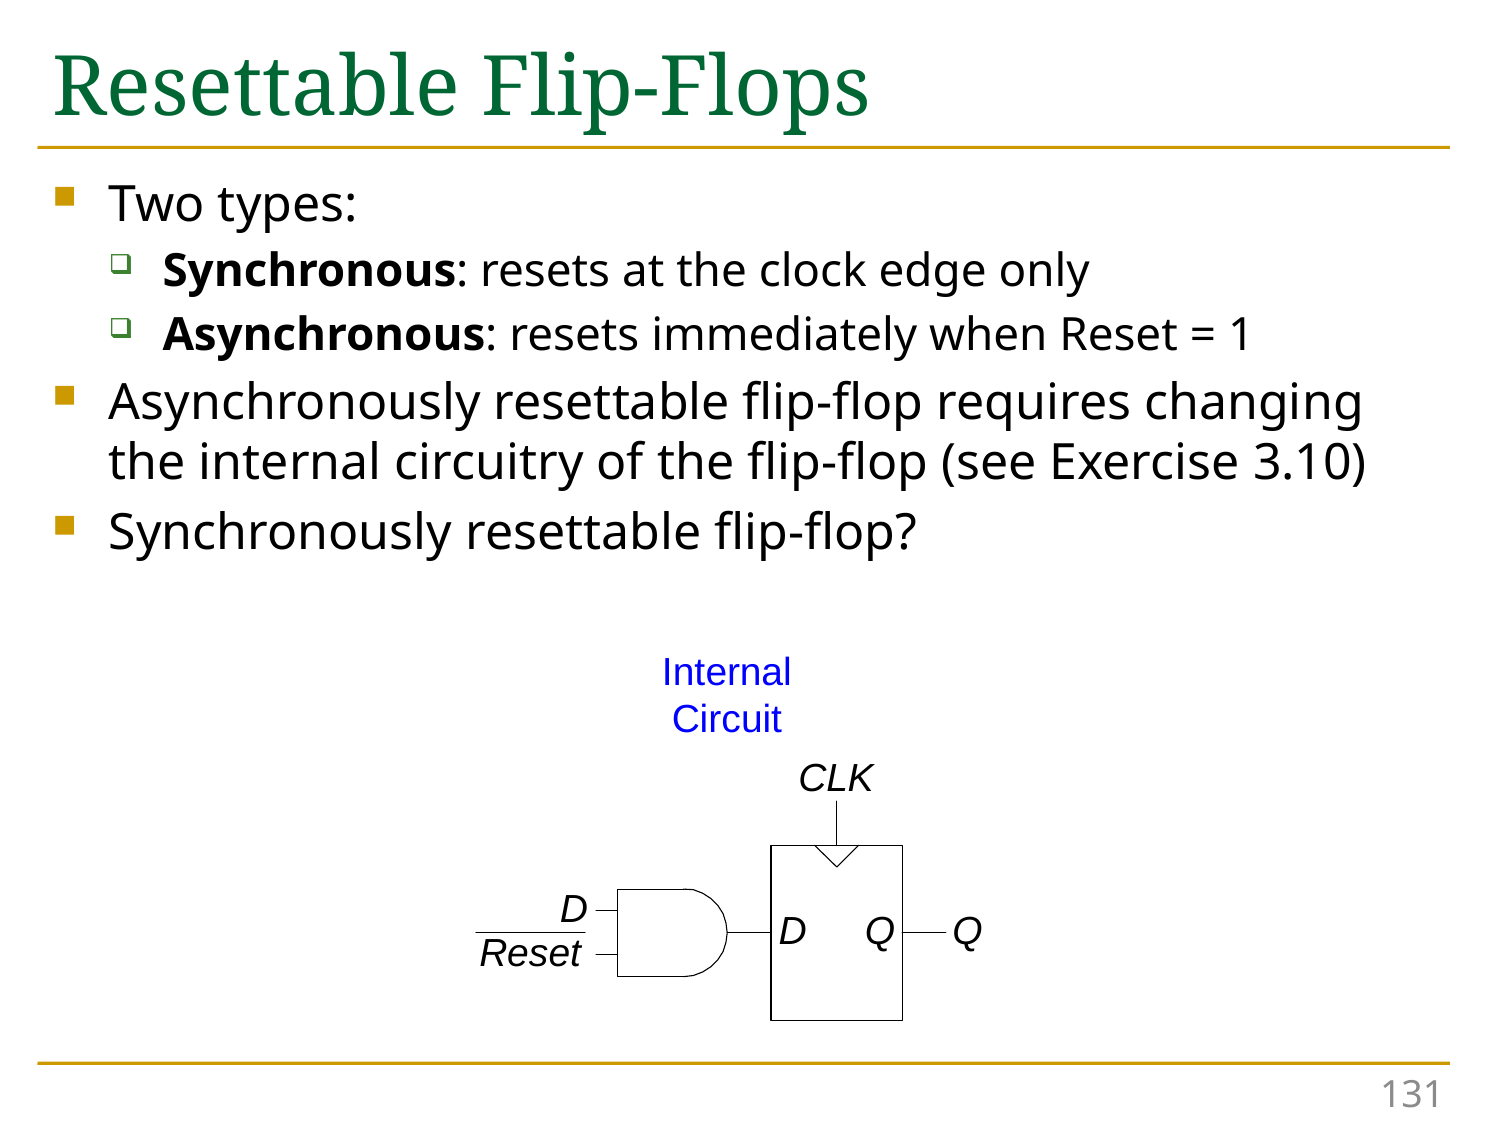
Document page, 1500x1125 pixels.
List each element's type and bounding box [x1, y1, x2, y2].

text_box [437, 620, 1017, 1027]
title [37, 24, 1450, 163]
list [37, 163, 1450, 1016]
slide_number [1121, 1066, 1460, 1125]
